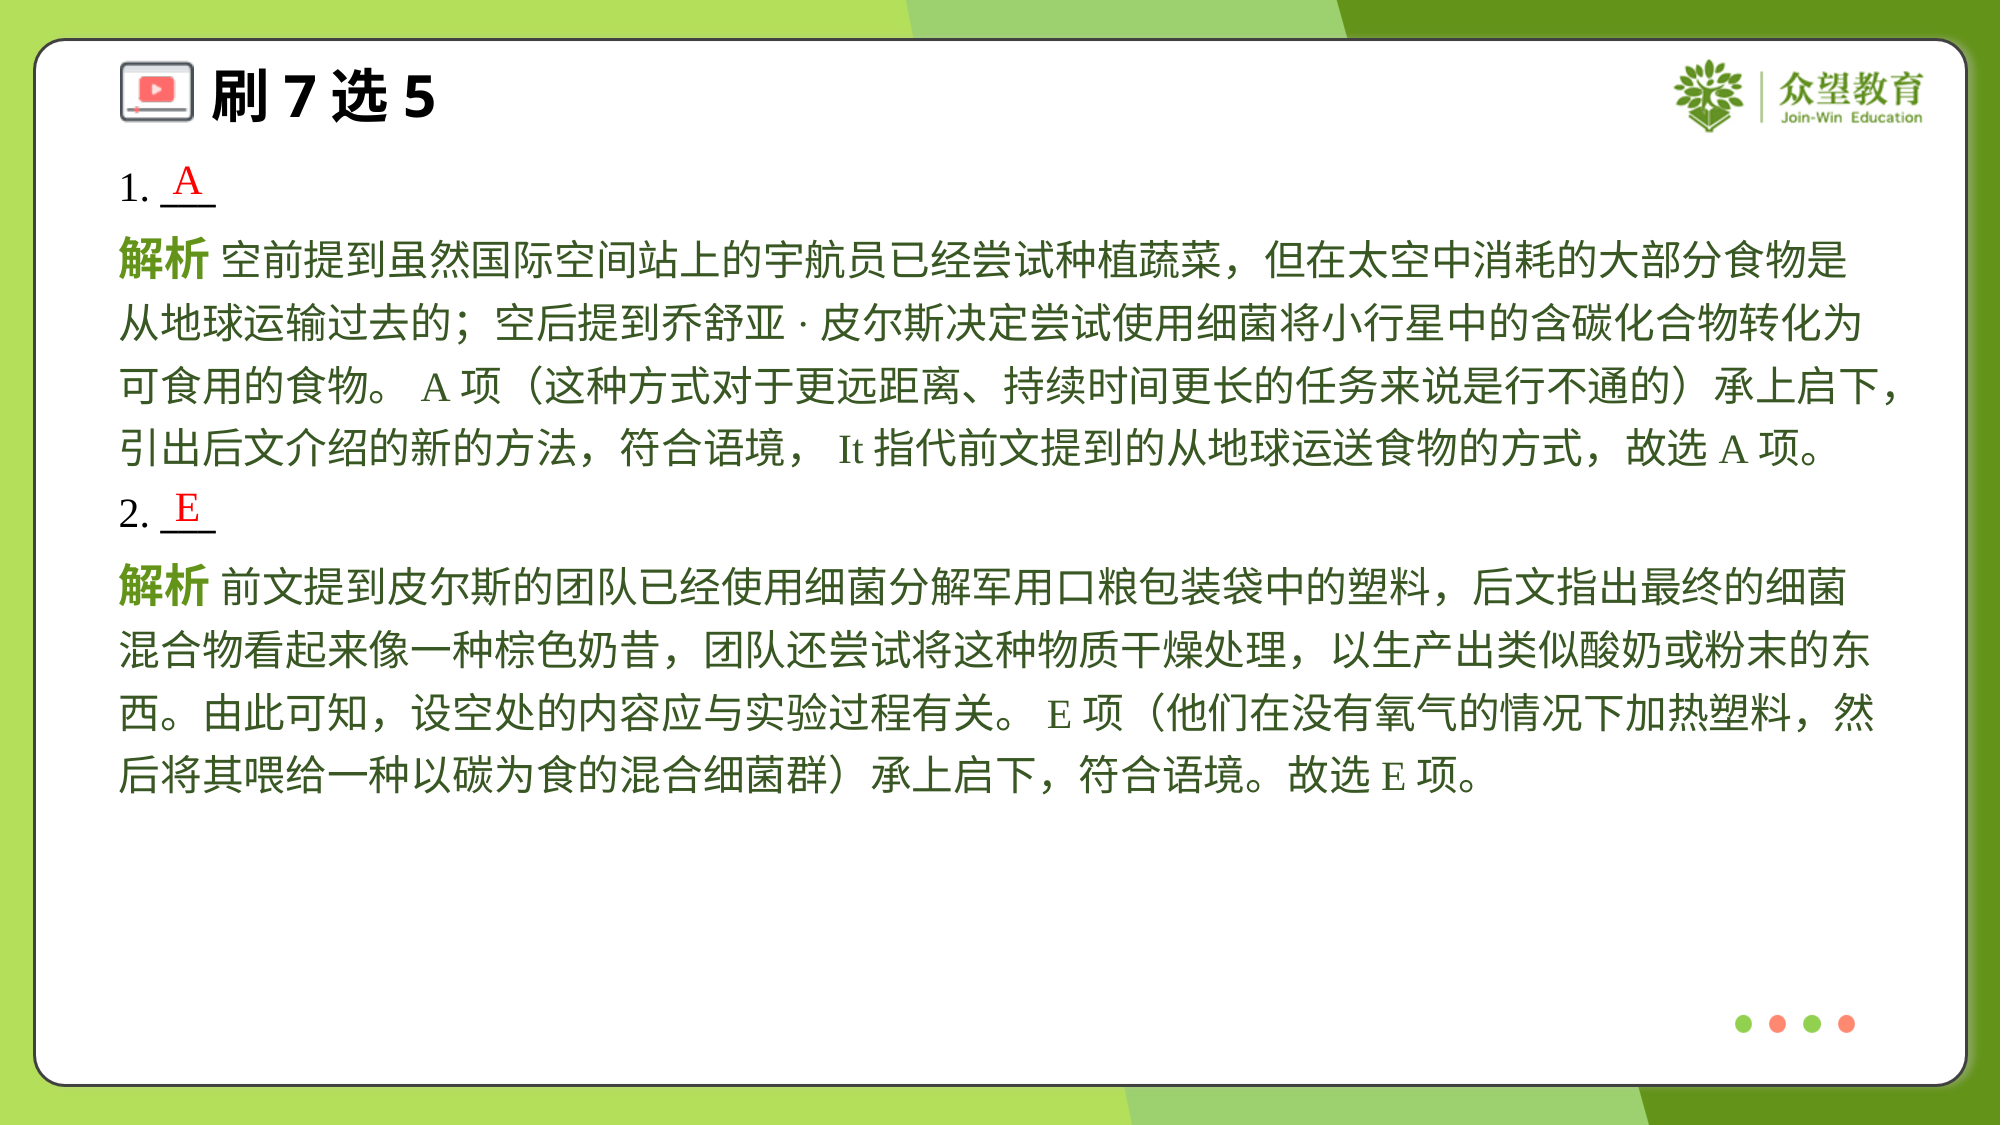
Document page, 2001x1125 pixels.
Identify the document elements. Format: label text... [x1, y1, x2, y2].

text_box A [167, 140, 208, 199]
text_box 解析 空前提到虽然国际空间站上的宇航员已经尝试种植蔬菜，但在太空中消耗的大部分食物是从地球运输过去的；空后提到乔舒亚·皮尔斯决定尝试使用细菌将小行星中的含碳化合物转化为可食用的食物。A项（这种方式对于更远距离、持续时间更长的任务来说是行不通的）承上启下，引出后文介绍的新的方法，符合语境，It指代前文提到的从地球运送食物的方式，故选A项。 [118, 215, 1883, 468]
picture [0, 0, 2000, 1125]
text_box 解析 前文提到皮尔斯的团队已经使用细菌分解军用口粮包装袋中的塑料，后文指出最终的细菌混合物看起来像一种棕色奶昔，团队还尝试将这种物质干燥处理，以生产出类似酸奶或粉末的东西。由此可知，设空处的内容应与实验过程有关。E项（他们在没有氧气的情况下加热塑料，然后将其喂给一种以碳为食的混合细菌群）承上启下，符合语境。故选E项。 [118, 542, 1883, 795]
text_box E [170, 467, 205, 525]
text_box 2. ___ [118, 473, 1883, 531]
text_box 1. ___ [118, 146, 1883, 204]
